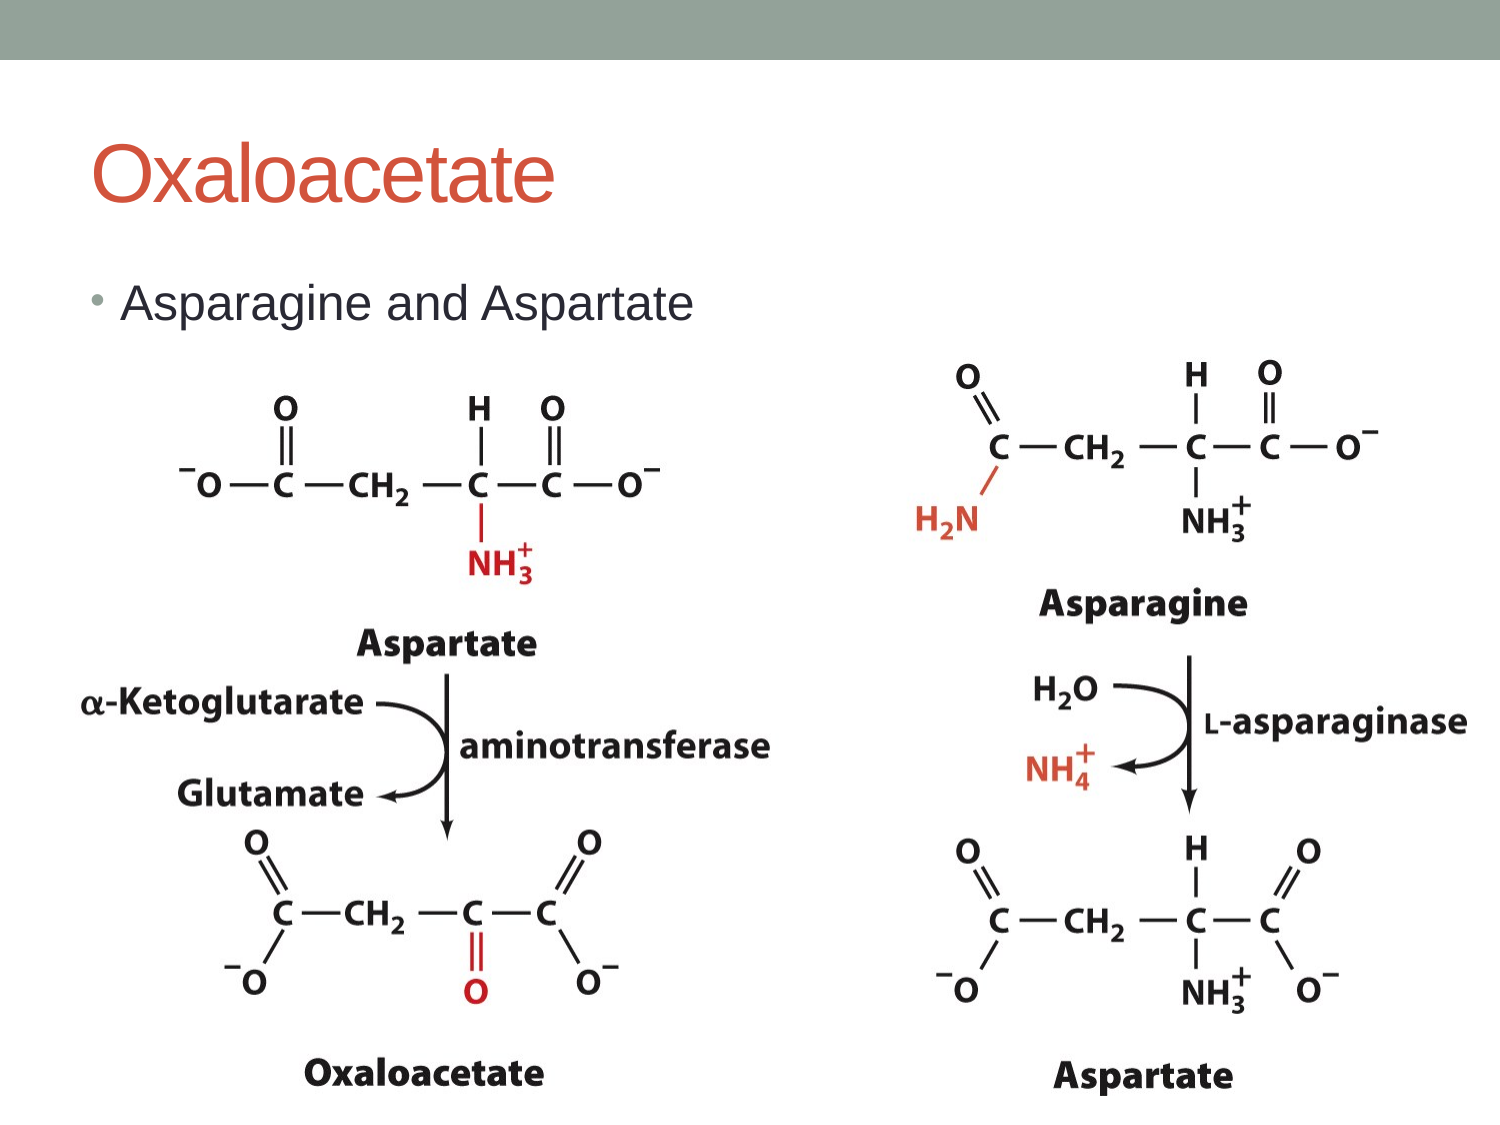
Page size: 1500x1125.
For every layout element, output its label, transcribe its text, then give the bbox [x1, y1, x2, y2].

list Asparagine and Aspartate [75, 262, 750, 347]
title Oxaloacetate [75, 87, 1425, 250]
picture [74, 349, 1475, 1096]
